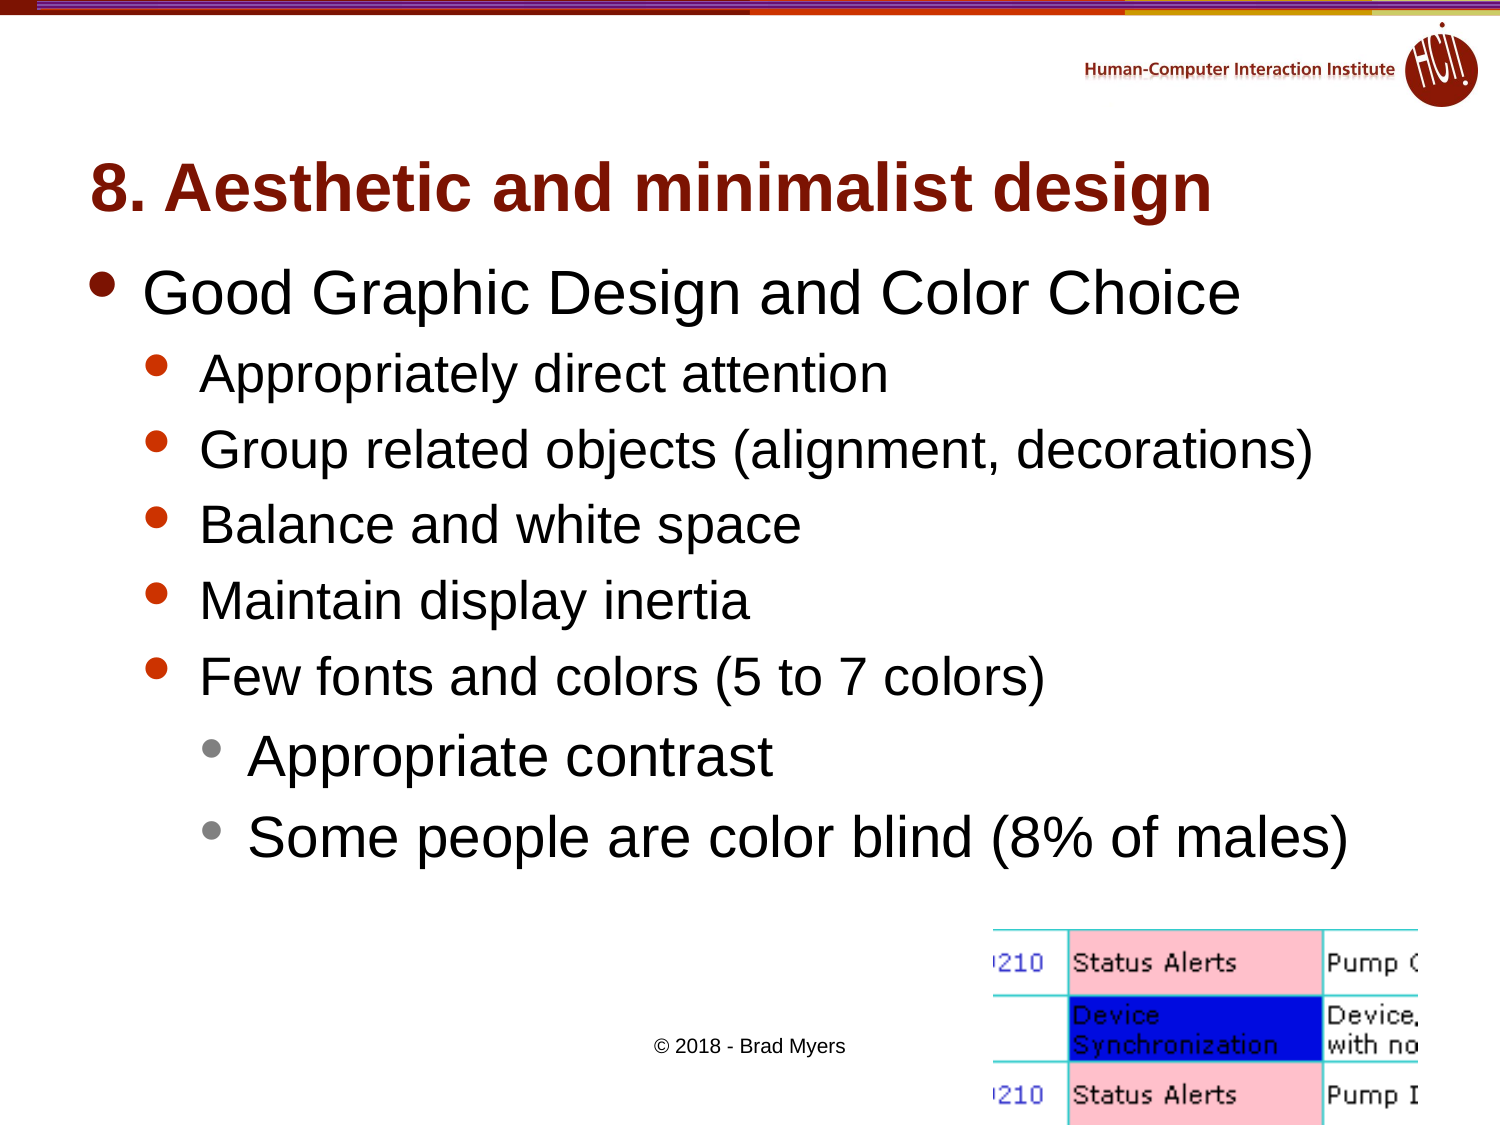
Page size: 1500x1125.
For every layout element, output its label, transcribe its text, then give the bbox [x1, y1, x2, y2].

picture [1313, 22, 1478, 107]
list Good Graphic Design and Color Choice Appropriately direct attention Group related objects (alignment, decorations) Balance and white space Maintain display inertia Few fonts and colors (5 to 7 colors) Appropriate contrast Some people are color blind (8% of males) [70, 244, 1422, 969]
slide_number 32 [1422, 1024, 1426, 1101]
footer © 2018 - Brad Myers [512, 1024, 987, 1101]
picture [992, 929, 1418, 1125]
picture [37, 1, 1500, 10]
title 8. Aesthetic and minimalist design [74, 19, 1313, 233]
